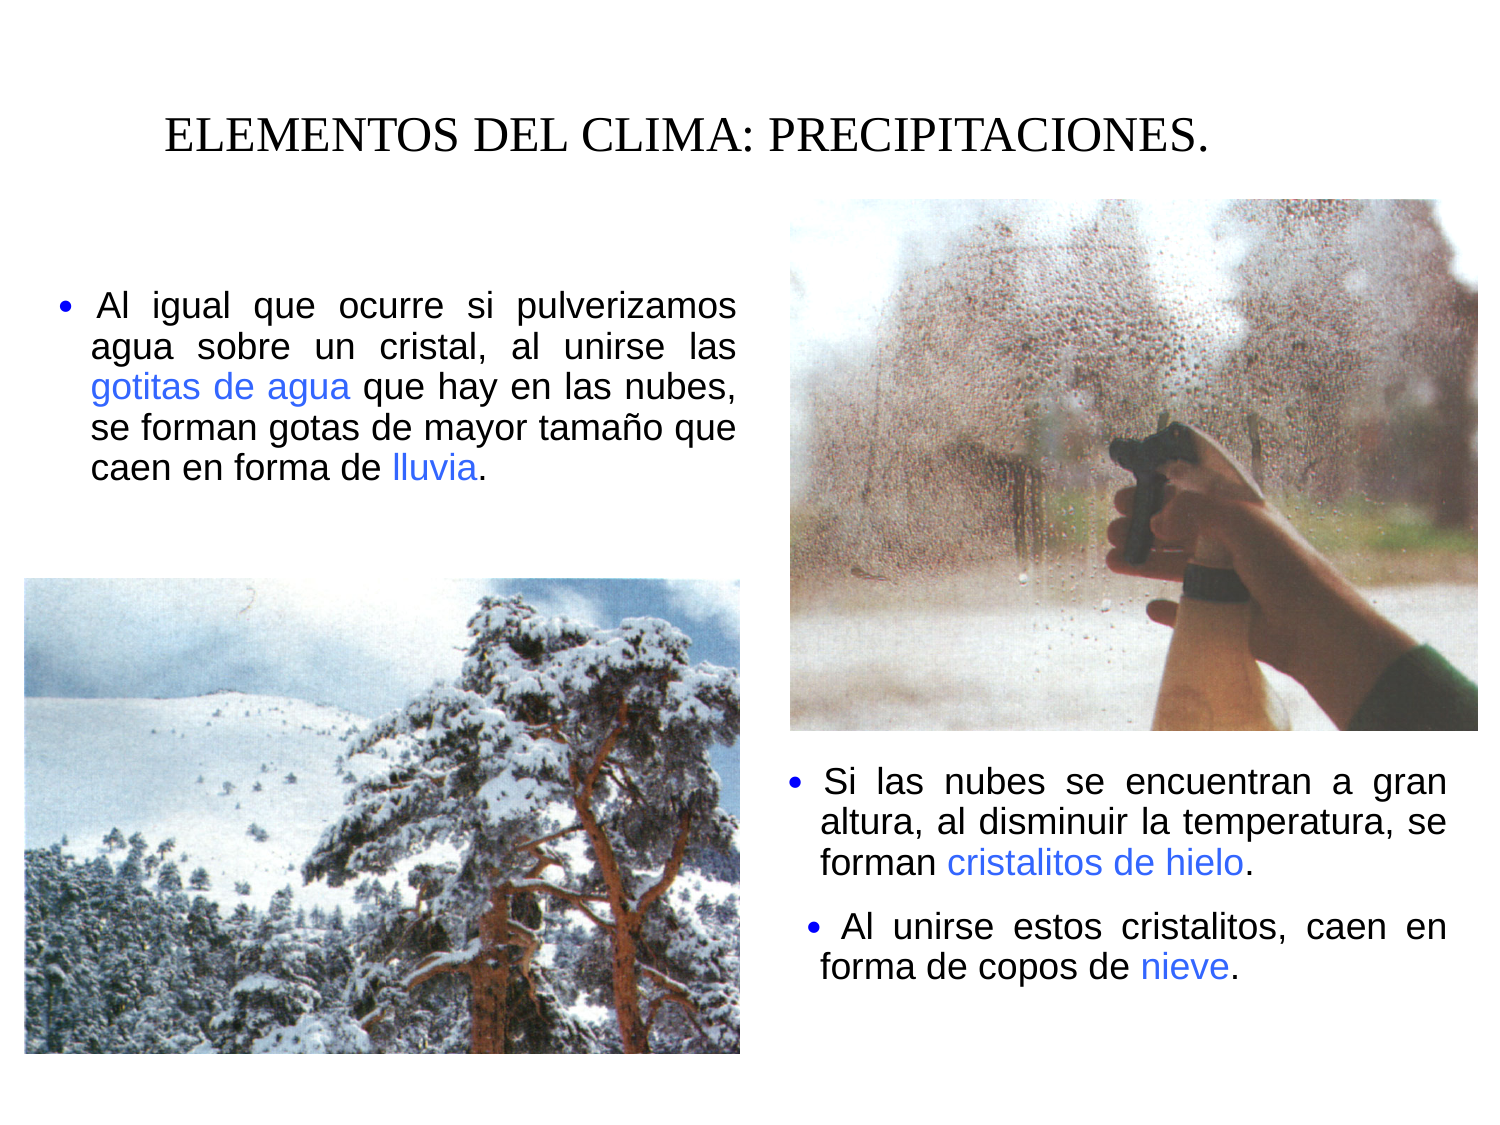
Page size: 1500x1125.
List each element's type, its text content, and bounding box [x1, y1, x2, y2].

picture [24, 577, 740, 1054]
picture [789, 199, 1478, 731]
text_box  Si las nubes se encuentran a gran altura, al disminuir la temperatura, se forman cristalitos de hielo.  Al unirse estos cristalitos, caen en forma de copos de nieve. [774, 754, 1463, 996]
text_box  Al igual que ocurre si pulverizamos agua sobre un cristal, al unirse las gotitas de agua que hay en las nubes, se forman gotas de mayor tamaño que caen en forma de lluvia. [45, 278, 752, 497]
text_box ELEMENTOS DEL CLIMA: PRECIPITACIONES. [150, 93, 1463, 170]
